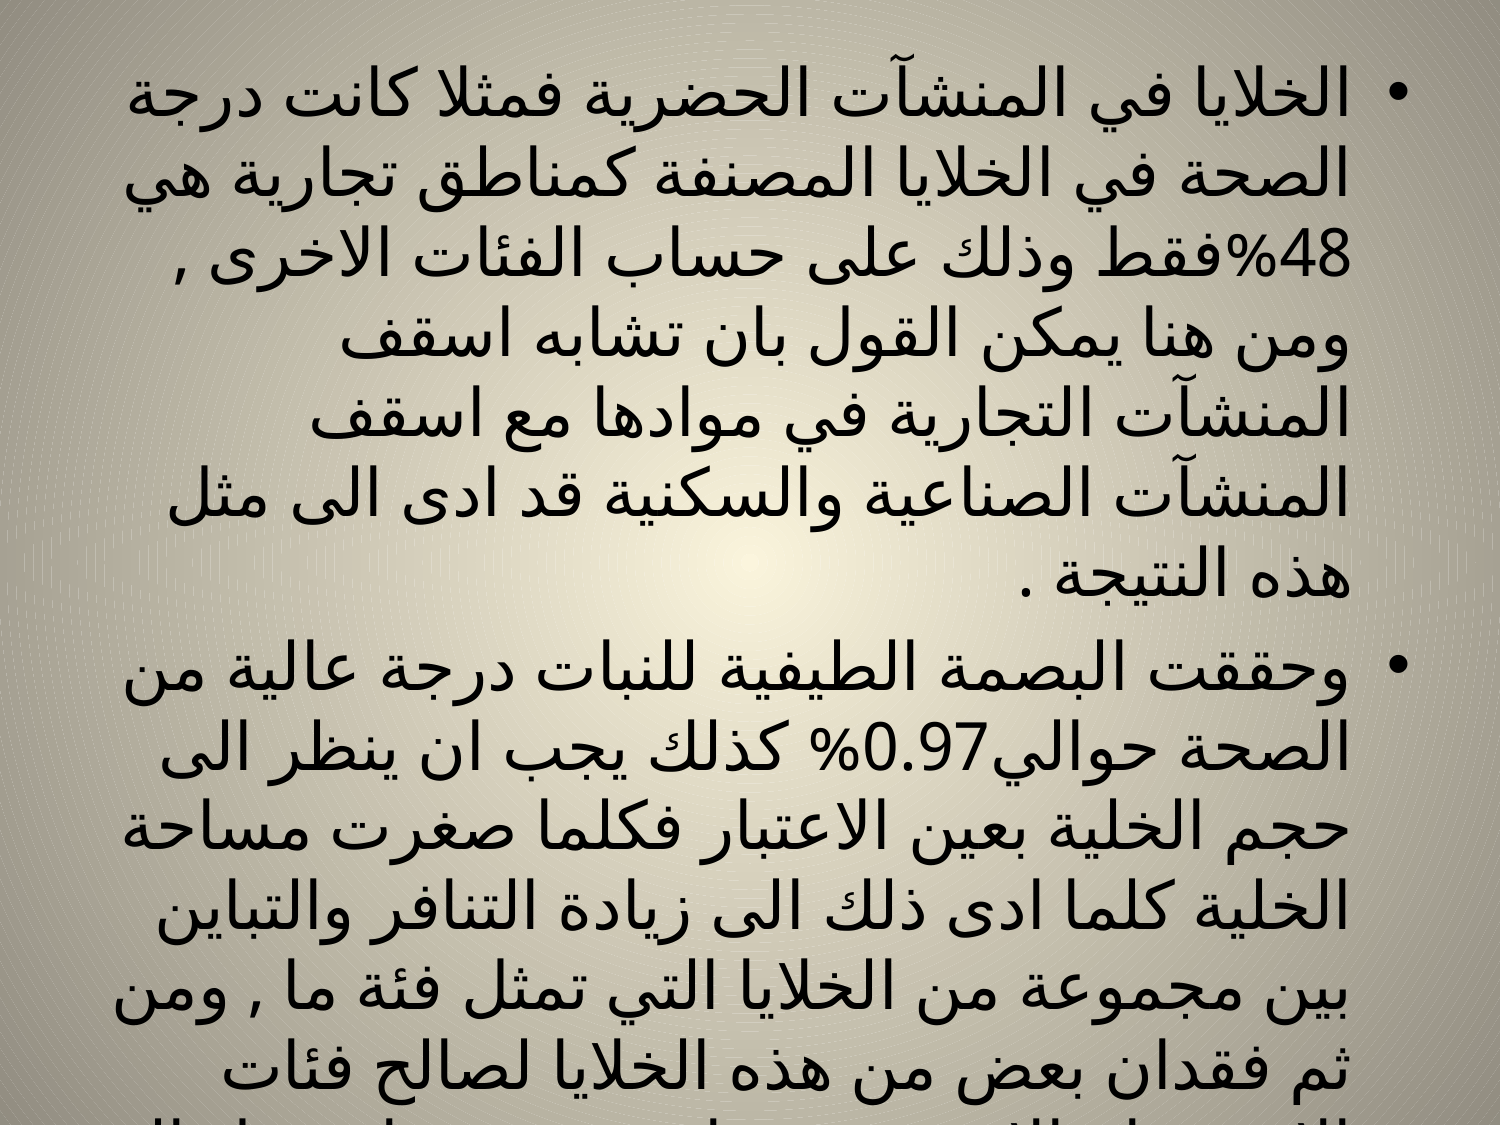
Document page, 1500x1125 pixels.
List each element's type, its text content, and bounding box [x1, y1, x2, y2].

list الخلايا في المنشآت الحضرية فمثلا كانت درجة الصحة في الخلايا المصنفة كمناطق تجارية هي 48%فقط وذلك على حساب الفئات الاخرى , ومن هنا يمكن القول بان تشابه اسقف المنشآت التجارية في موادها مع اسقف المنشآت الصناعية والسكنية قد ادى الى مثل هذه النتيجة . وحققت البصمة الطيفية للنبات درجة عالية من الصحة حوالي0.97% كذلك يجب ان ينظر الى حجم الخلية بعين الاعتبار فكلما صغرت مساحة الخلية كلما ادى ذلك الى زيادة التنافر والتباين بين مجموعة من الخلايا التي تمثل فئة ما , ومن ثم فقدان بعض من هذه الخلايا لصالح فئات الاستخدام الاخرى . وهذا يتفق مع ما توصل اليه كوارم واخرون [75, 42, 1425, 1005]
